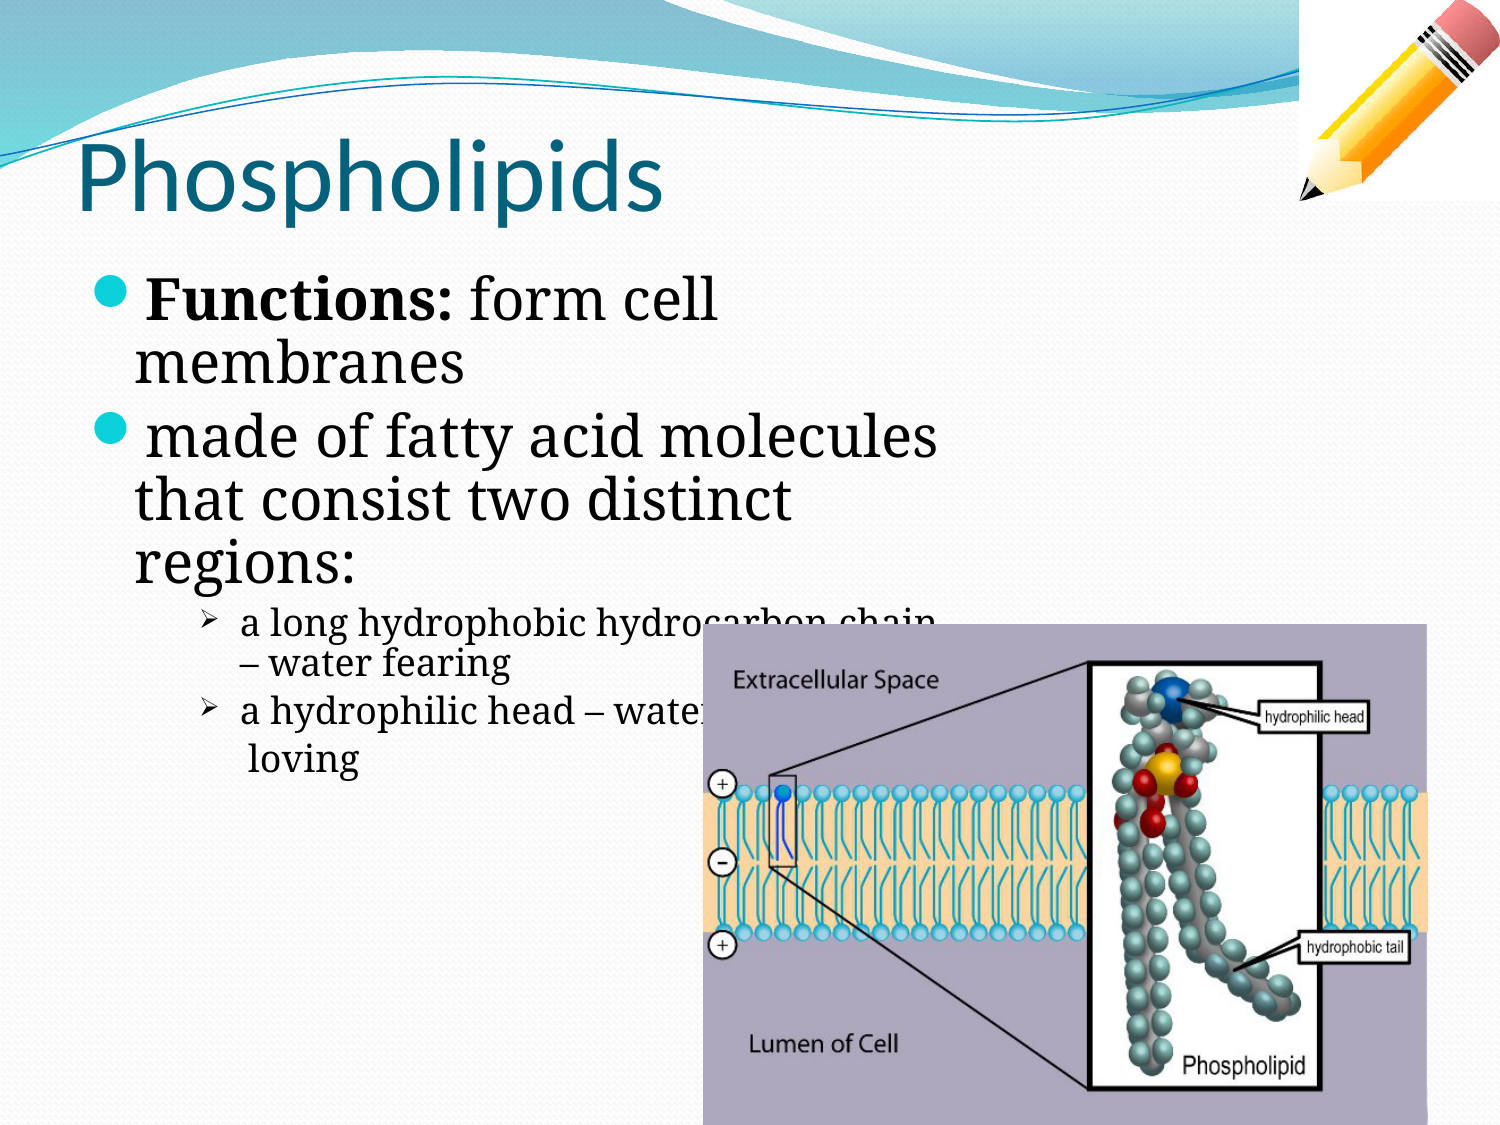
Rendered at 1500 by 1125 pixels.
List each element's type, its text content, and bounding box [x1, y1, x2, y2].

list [703, 624, 1428, 1125]
title Phospholipids [75, 45, 1425, 233]
picture [1298, 0, 1500, 201]
list Functions: form cell membranes made of fatty acid molecules that consist two distinct regions: a long hydrophobic hydrocarbon chain – water fearing a hydrophilic head – water loving [75, 262, 963, 1007]
